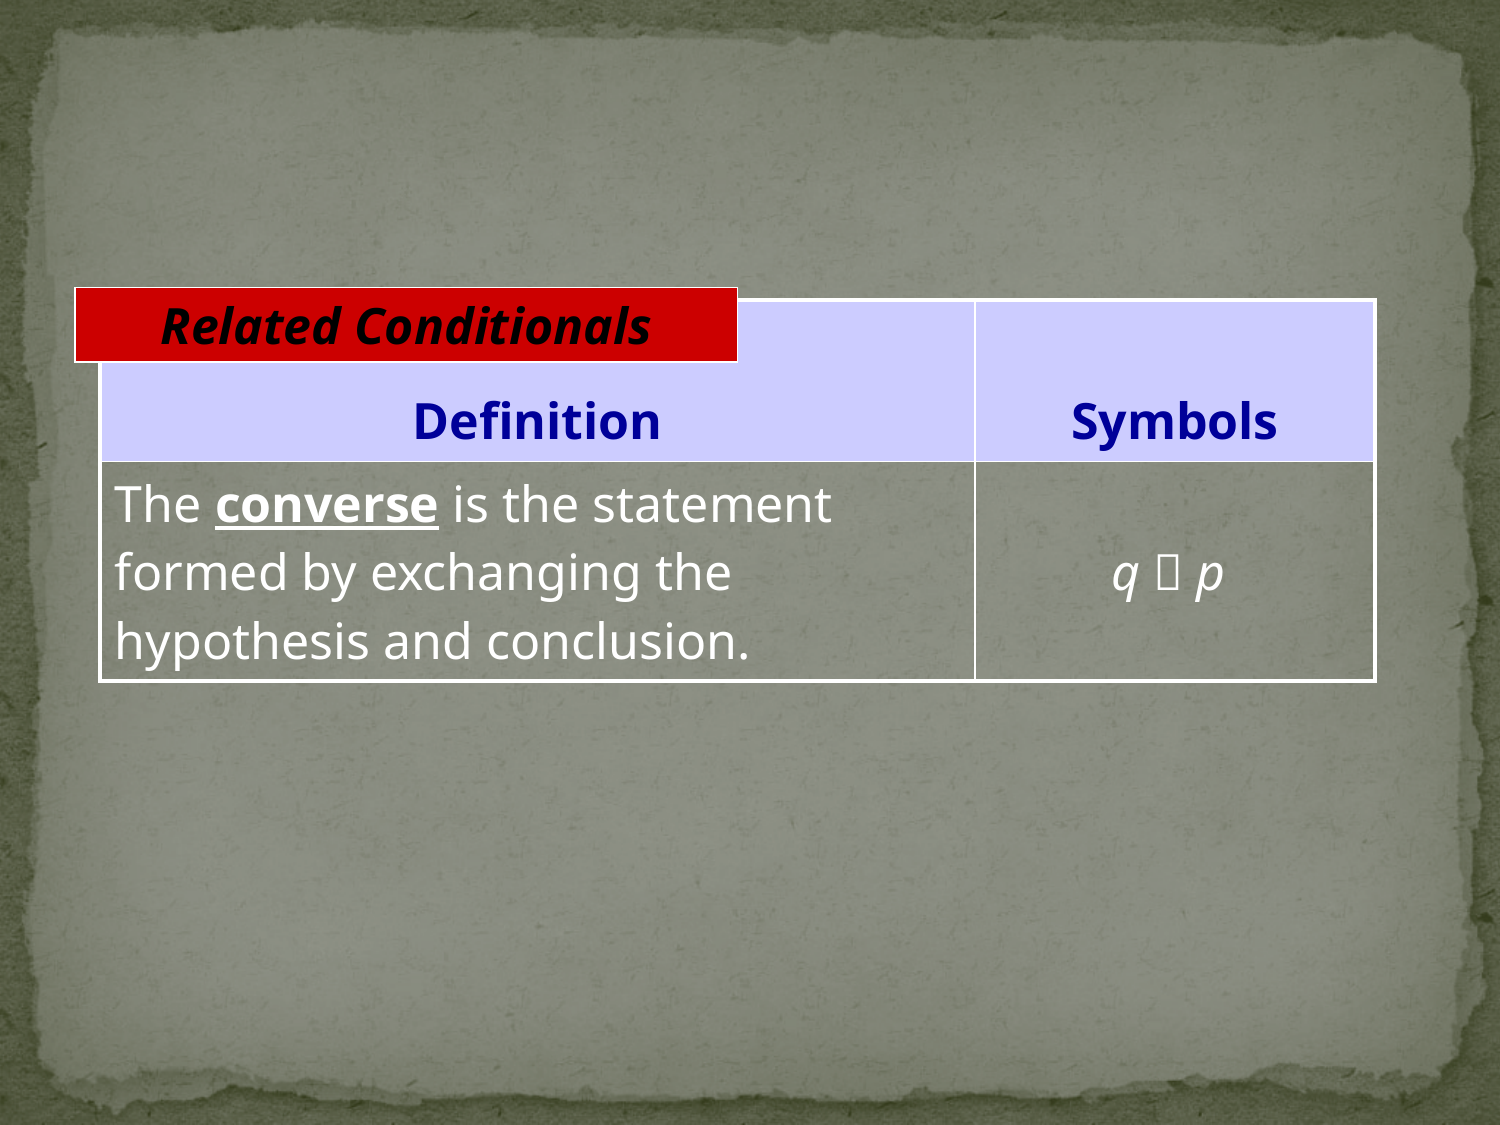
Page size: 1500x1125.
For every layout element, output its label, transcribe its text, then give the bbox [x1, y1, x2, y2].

table_cell The converse is the statement formed by exchanging the hypothesis and conclusion. [102, 462, 974, 679]
table_header Symbols [976, 302, 1373, 461]
table_cell q  p [976, 462, 1373, 679]
table_header Definition [102, 302, 974, 461]
text_box Related Conditionals [74, 287, 738, 363]
